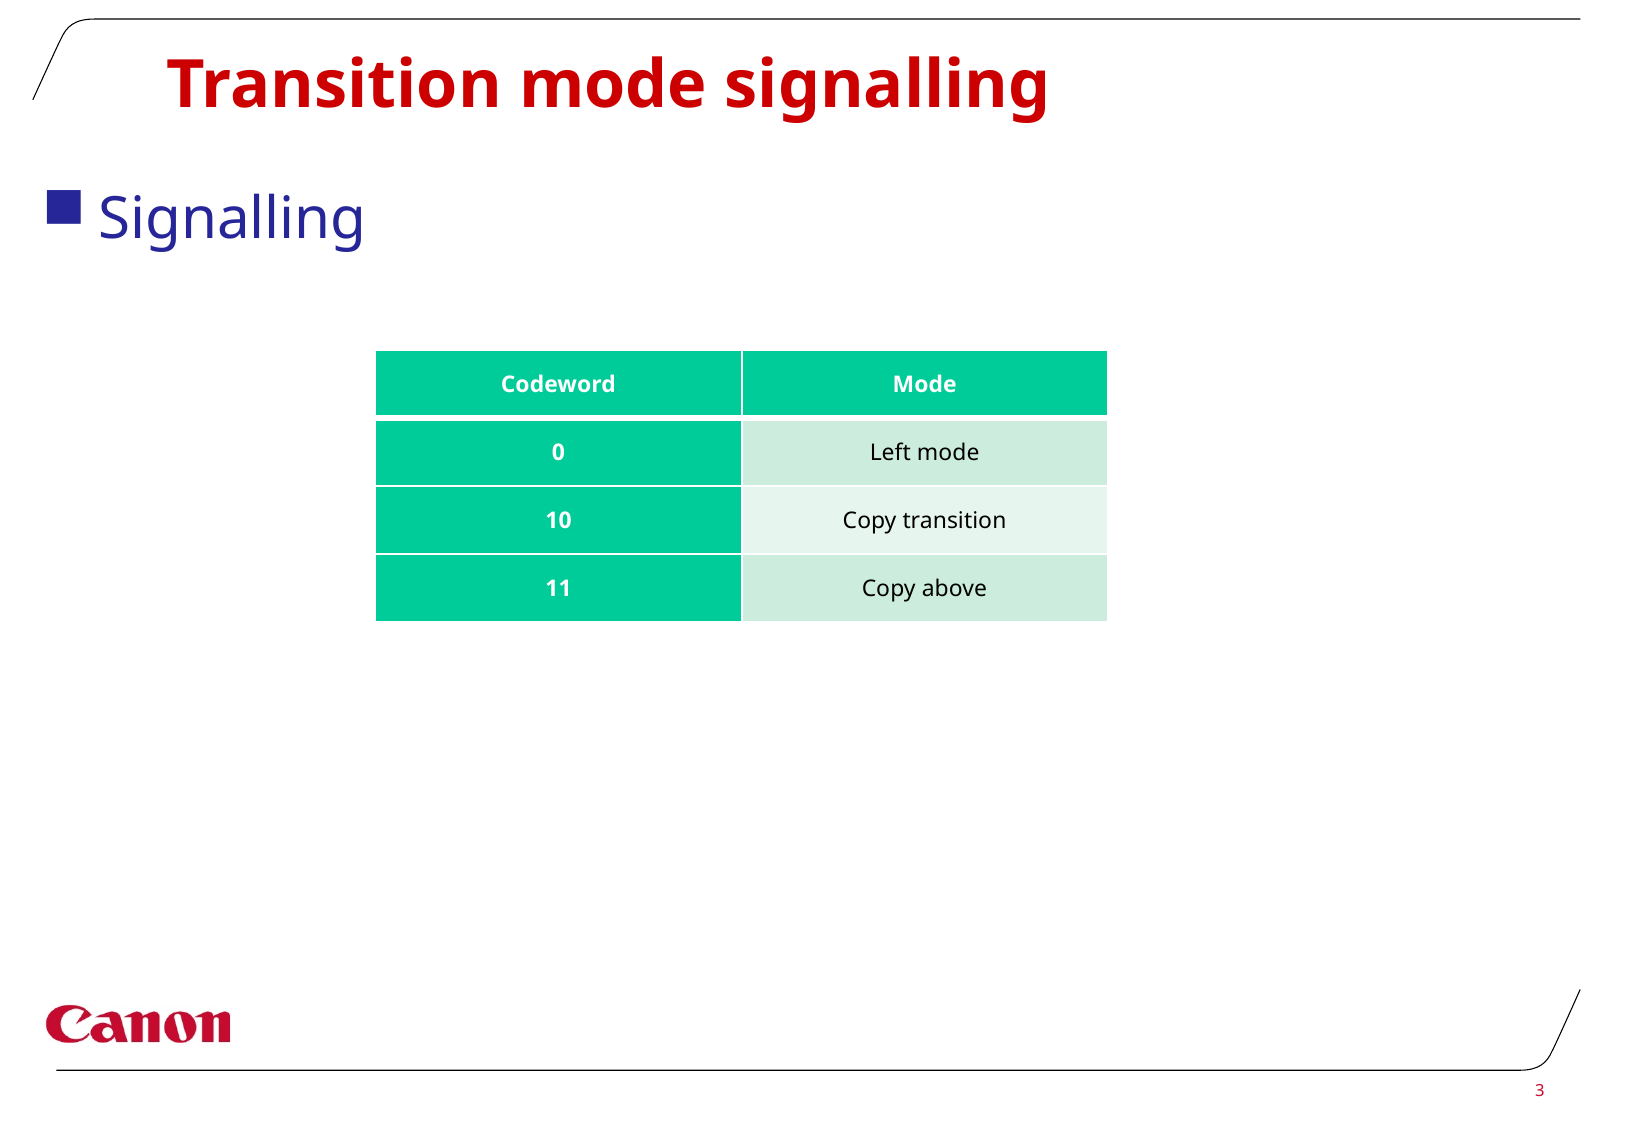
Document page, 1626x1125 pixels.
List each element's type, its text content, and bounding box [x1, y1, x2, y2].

table_cell 0 [376, 421, 741, 485]
table_cell Copy above [743, 555, 1107, 621]
table_header Mode [743, 351, 1107, 415]
table_cell Left mode [743, 421, 1107, 485]
table_cell 11 [376, 555, 741, 621]
table_cell Copy transition [743, 487, 1107, 553]
table_cell 10 [376, 487, 741, 553]
title Transition mode signalling [151, 30, 1546, 131]
slide_number 3 [1414, 1063, 1545, 1103]
list Signalling [27, 172, 1581, 1004]
picture [44, 1004, 232, 1043]
table_header Codeword [376, 351, 741, 415]
